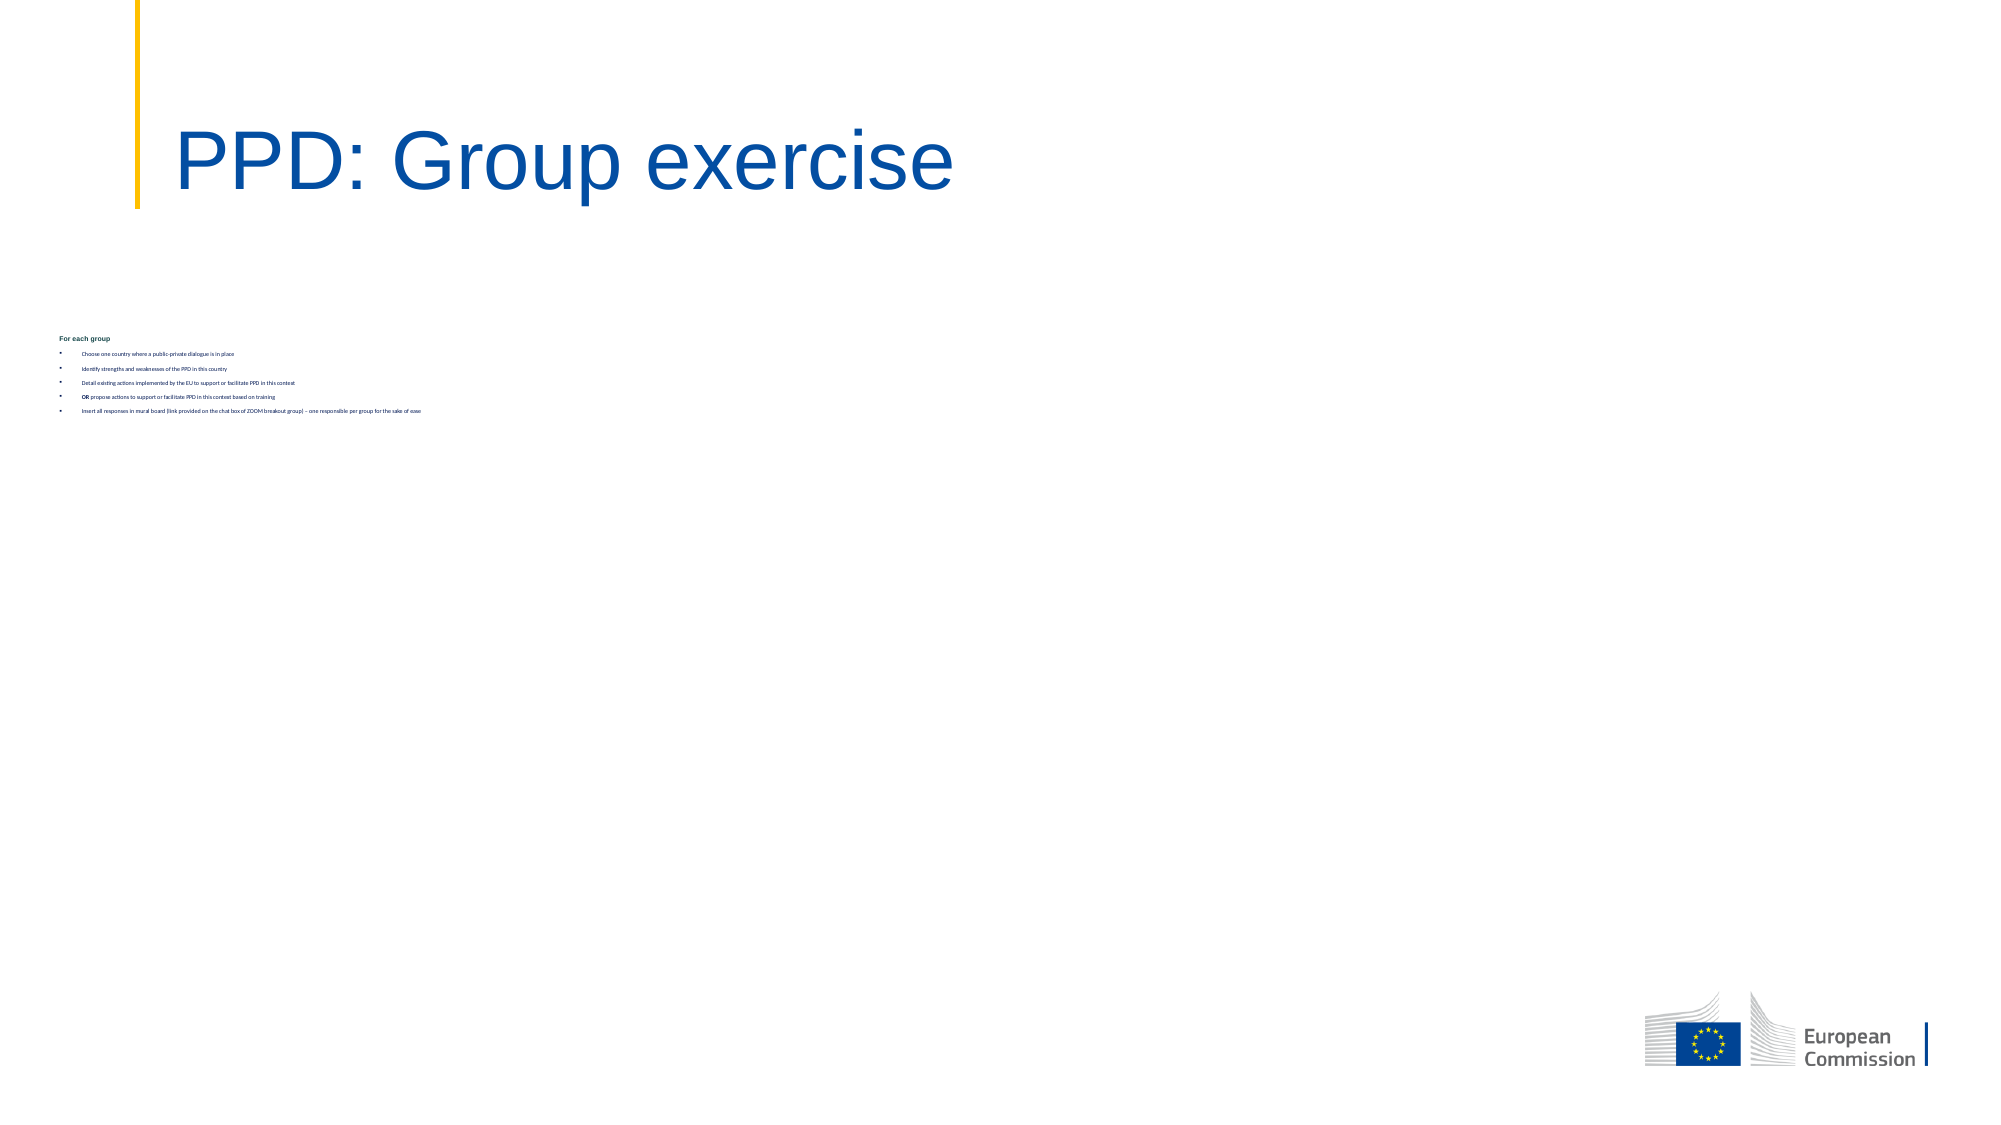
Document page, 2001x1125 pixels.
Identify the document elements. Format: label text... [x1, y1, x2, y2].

picture [1645, 991, 1928, 1066]
title PPD: Group exercise [159, 79, 1885, 208]
text_box For each group Choose one country where a public-private dialogue is in place Identify strengths and weaknesses of the PPD in this country Detail existing actions implemented by the EU to support or facilitate PPD in this context OR propose actions to support or facilitate PPD in this context based on training Insert all responses in mural board (link provided on the chat box of ZOOM breakout group) – one responsible per group for the sake of ease [44, 326, 1956, 438]
